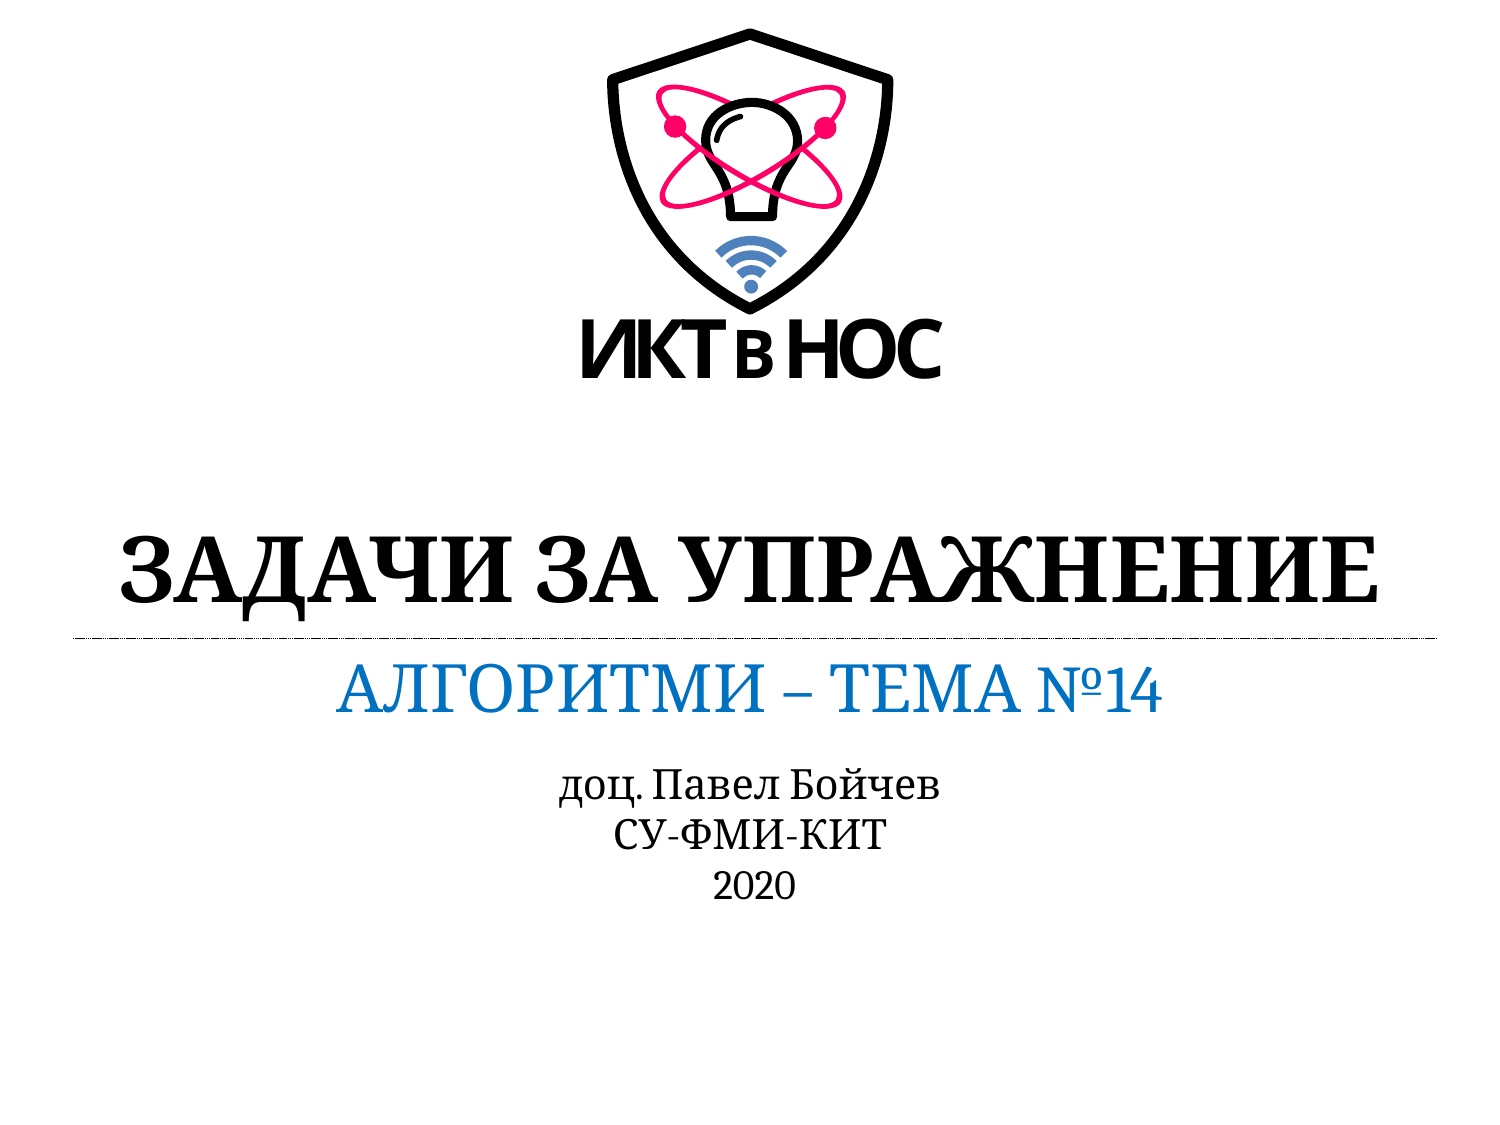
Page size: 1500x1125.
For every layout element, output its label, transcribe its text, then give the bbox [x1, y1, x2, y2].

title Задачи за упражнение [0, 384, 1500, 632]
subtitle Алгоритми – тема №14 [0, 635, 1500, 754]
